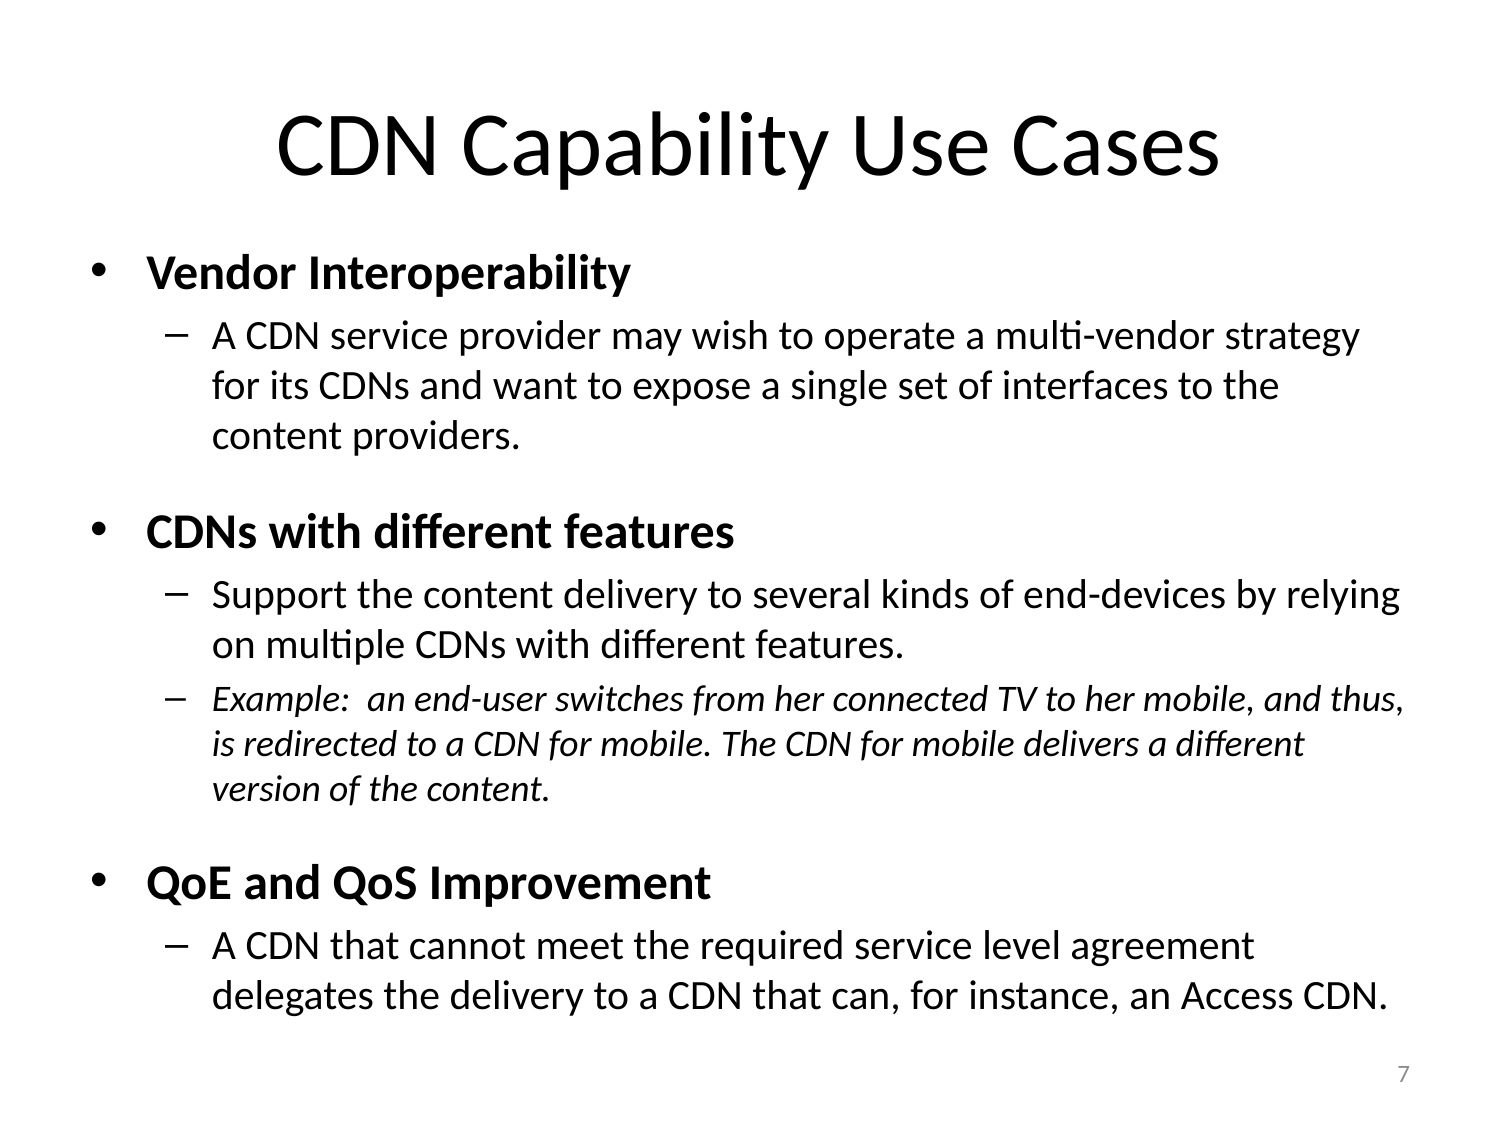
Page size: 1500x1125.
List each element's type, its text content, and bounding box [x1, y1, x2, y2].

slide_number 7 [1074, 1042, 1425, 1103]
list Vendor Interoperability A CDN service provider may wish to operate a multi-vendor strategy for its CDNs and want to expose a single set of interfaces to the content providers. CDNs with different features Support the content delivery to several kinds of end-devices by relying on multiple CDNs with different features. Example: an end-user switches from her connected TV to her mobile, and thus, is redirected to a CDN for mobile. The CDN for mobile delivers a different version of the content. QoE and QoS Improvement A CDN that cannot meet the required service level agreement delegates the delivery to a CDN that can, for instance, an Access CDN. [74, 231, 1426, 1024]
title CDN Capability Use Cases [74, 44, 1426, 231]
